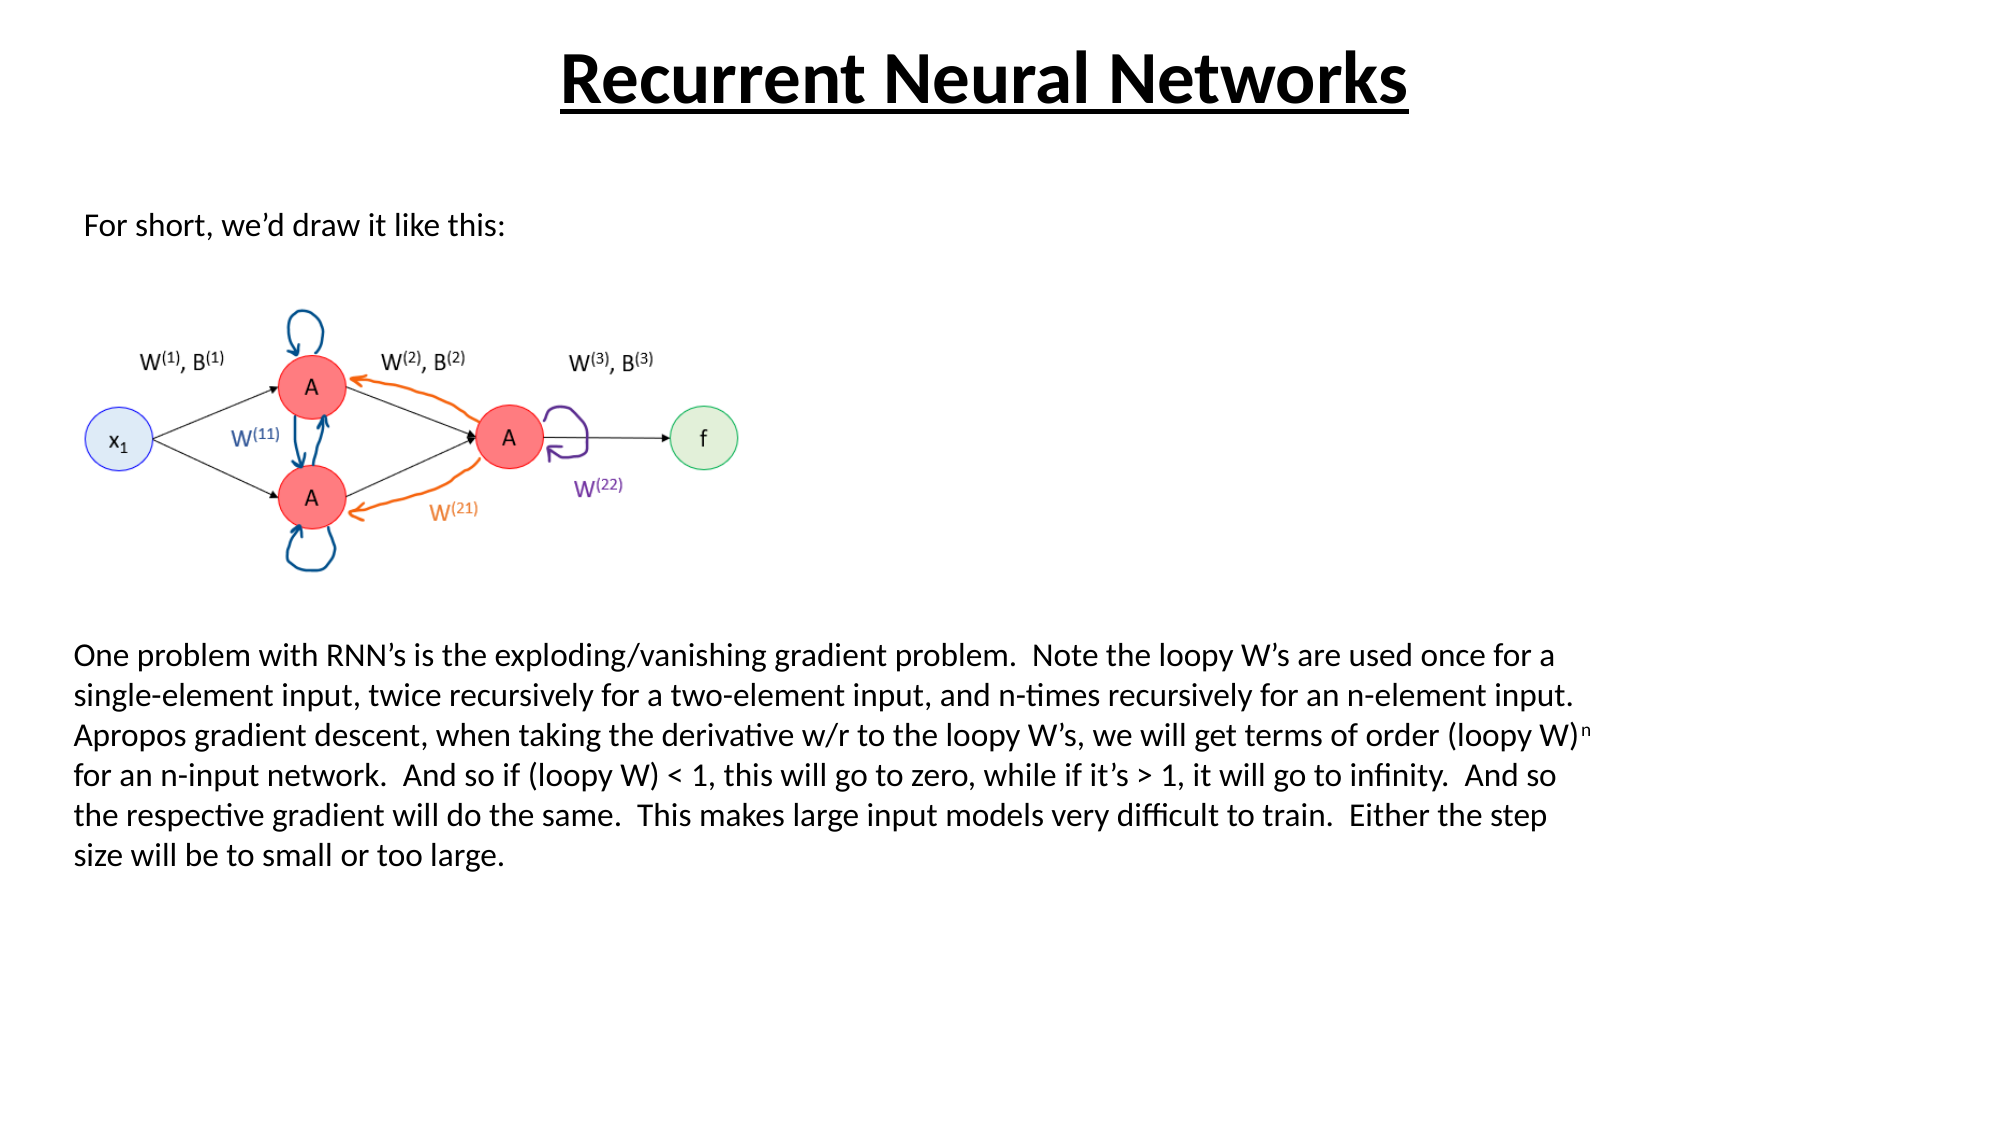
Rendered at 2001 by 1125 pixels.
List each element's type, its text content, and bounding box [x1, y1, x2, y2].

text_box One problem with RNN’s is the exploding/vanishing gradient problem. Note the loopy W’s are used once for a single-element input, twice recursively for a two-element input, and n-times recursively for an n-element input. Apropos gradient descent, when taking the derivative w/r to the loopy W’s, we will get terms of order (loopy W)n for an n-input network. And so if (loopy W) < 1, this will go to zero, while if it’s > 1, it will go to infinity. And so the respective gradient will do the same. This makes large input models very difficult to train. Either the step size will be to small or too large. [58, 626, 1621, 881]
text_box For short, we’d draw it like this: [69, 196, 610, 251]
title Recurrent Neural Networks [517, 8, 1452, 128]
picture [74, 298, 748, 579]
